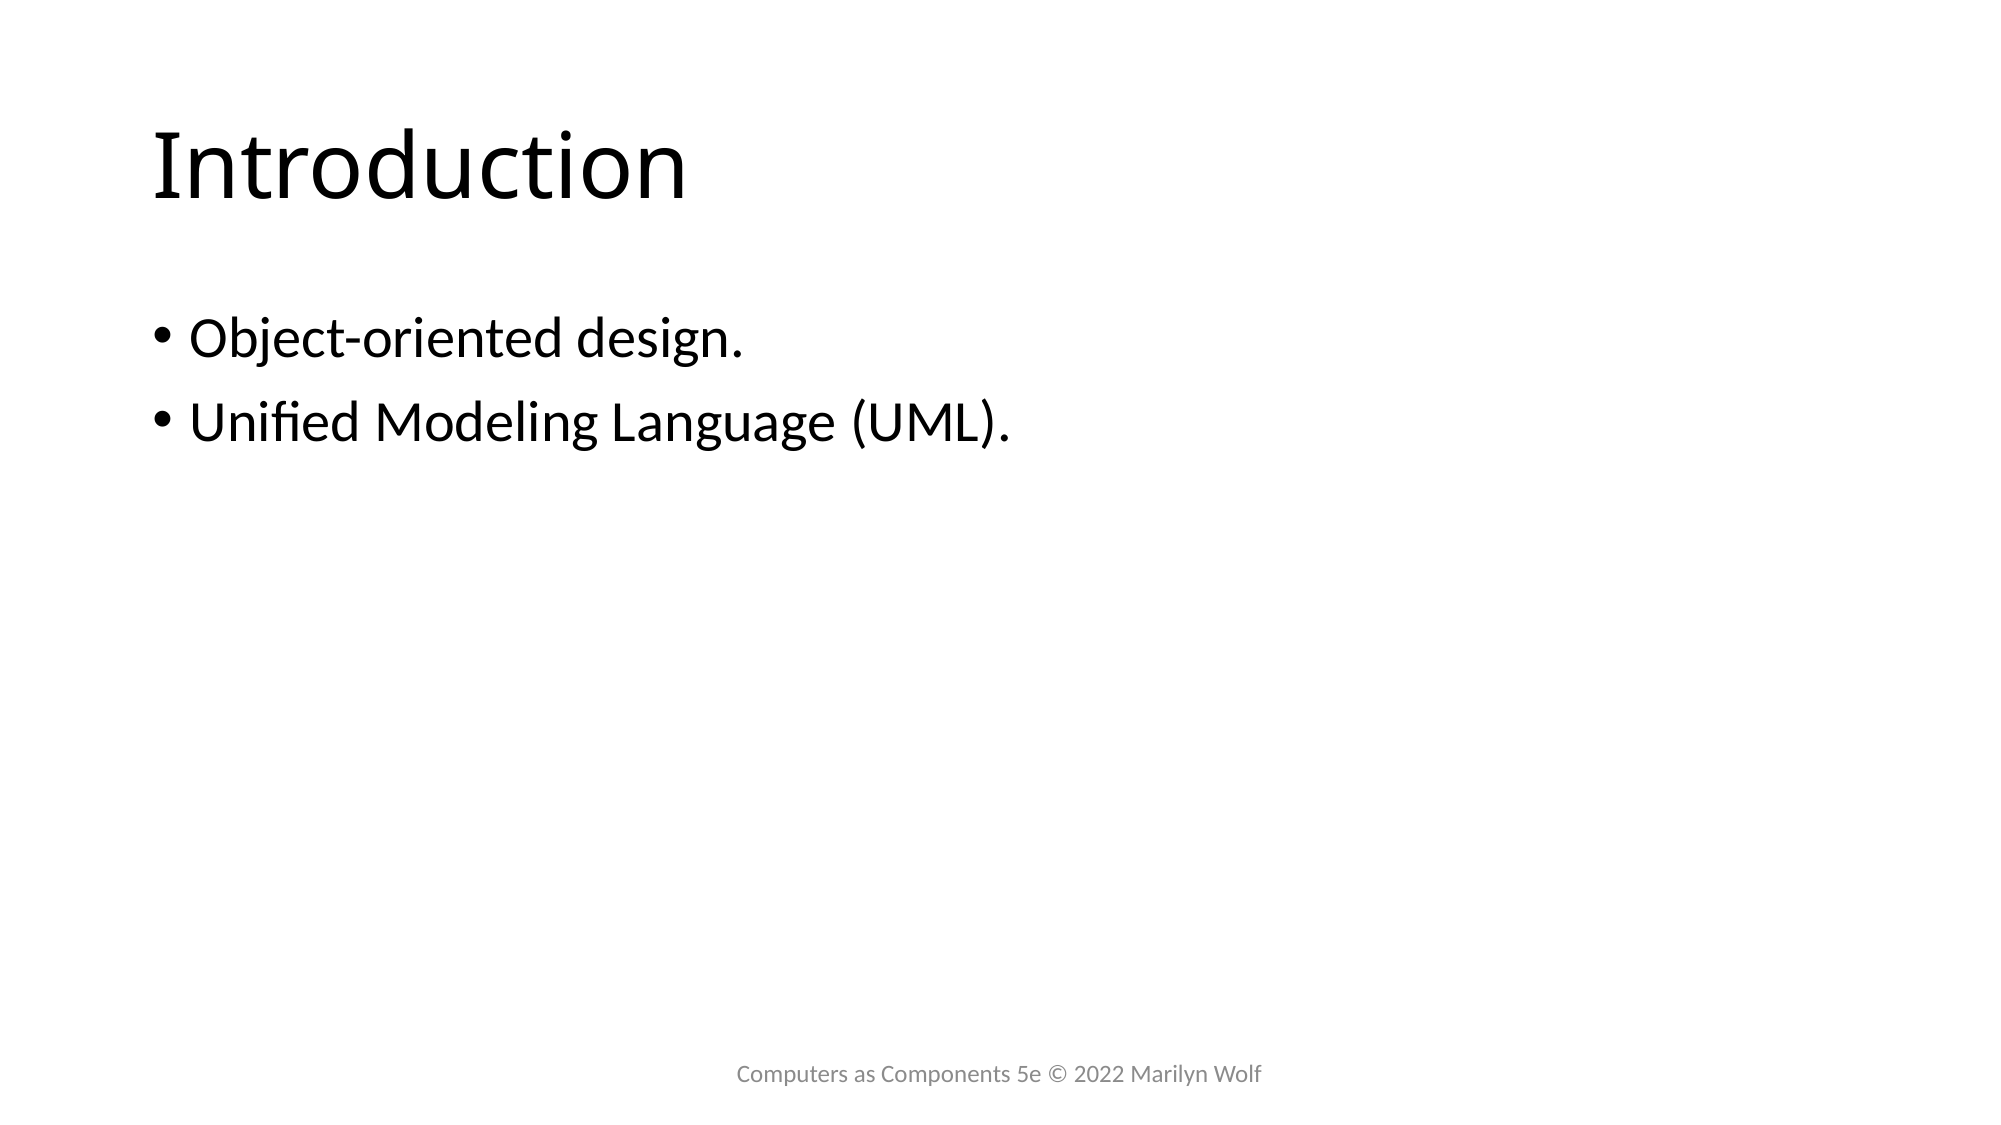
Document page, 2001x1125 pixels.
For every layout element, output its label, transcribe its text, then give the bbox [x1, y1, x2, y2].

list Object-oriented design. Unified Modeling Language (UML). [137, 299, 1863, 1014]
title Introduction [137, 59, 1863, 278]
footer Computers as Components 5e © 2022 Marilyn Wolf [662, 1042, 1338, 1103]
